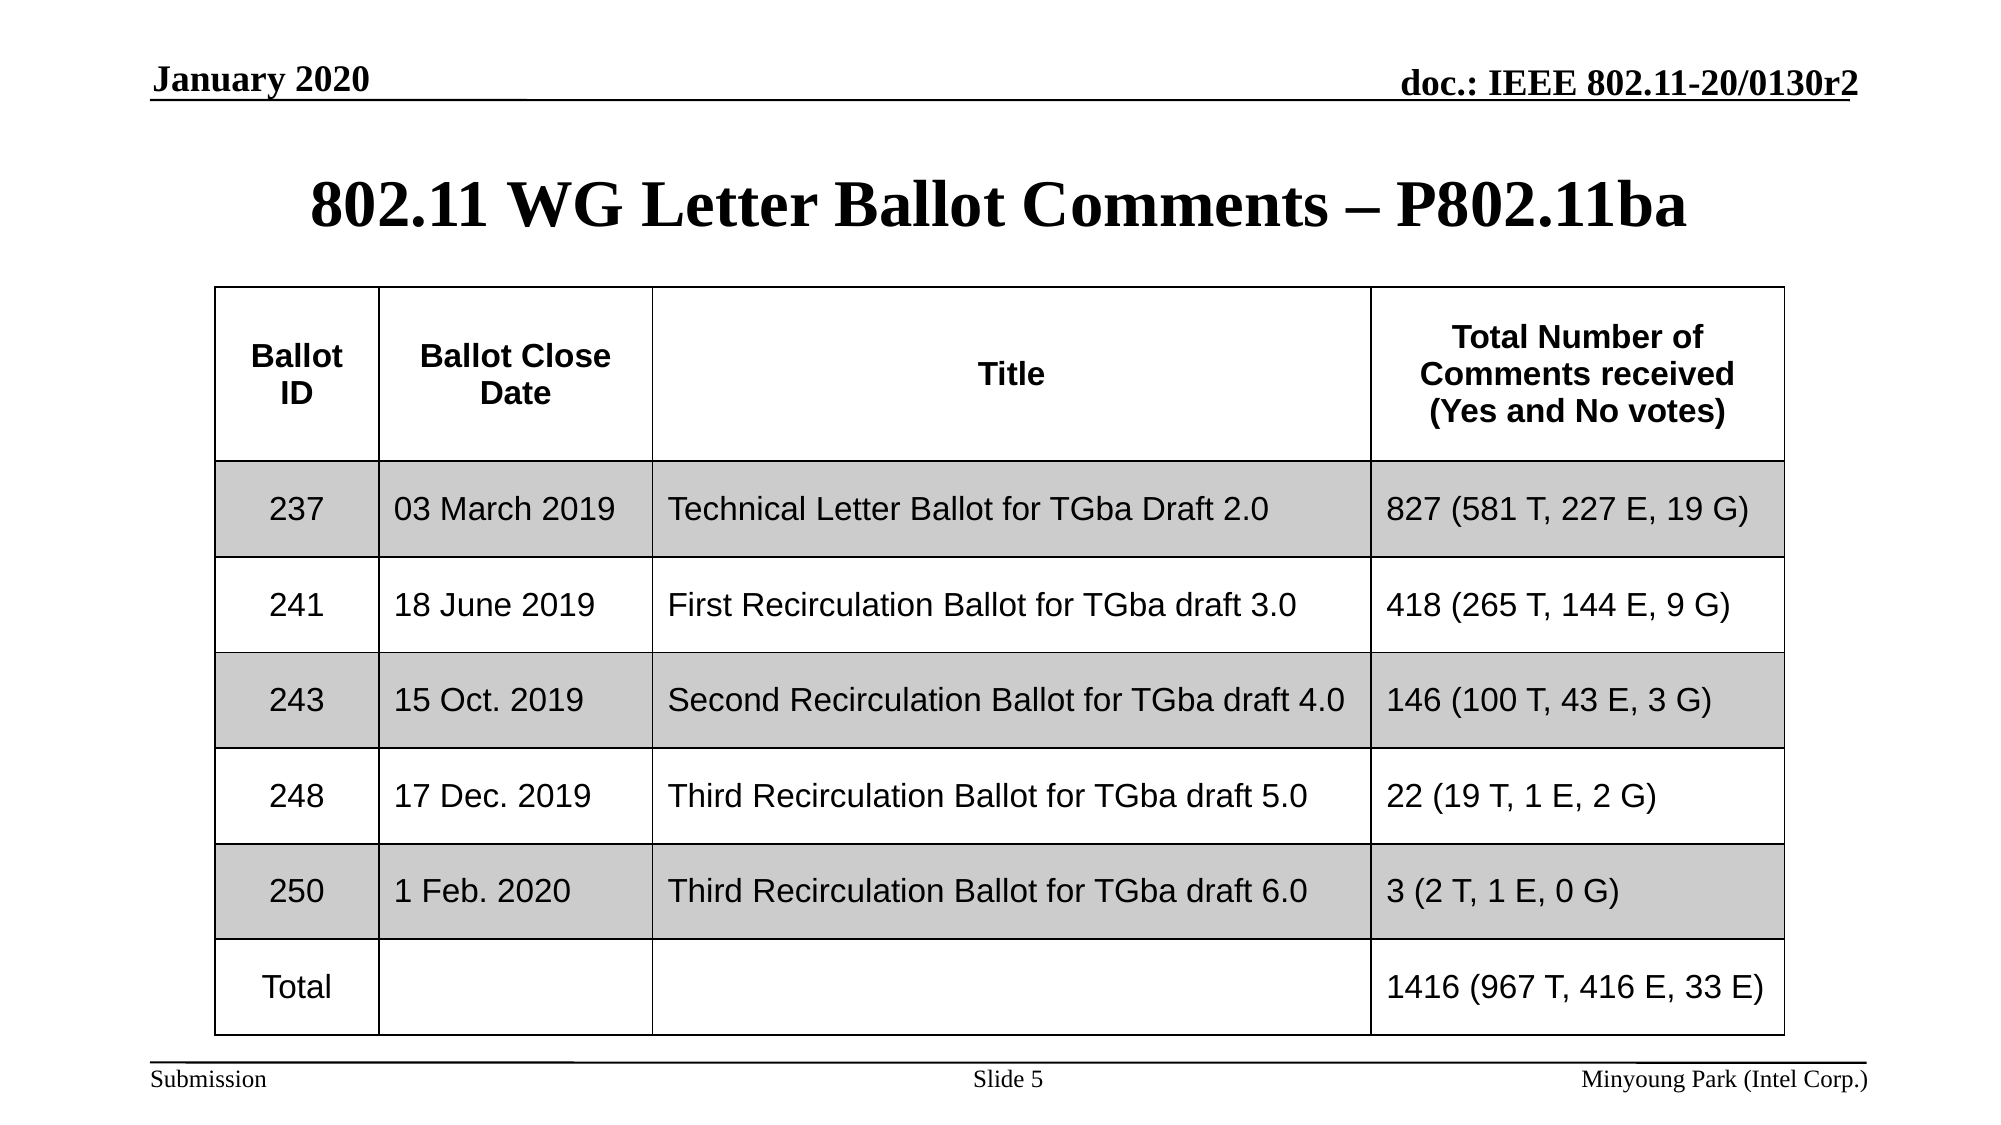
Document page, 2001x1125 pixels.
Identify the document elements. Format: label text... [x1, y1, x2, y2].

table_cell [380, 940, 652, 1034]
table_cell Third Recirculation Ballot for TGba draft 6.0 [653, 845, 1370, 938]
footer Minyoung Park (Intel Corp.) [1171, 1061, 1869, 1093]
table_cell Technical Letter Ballot for TGba Draft 2.0 [653, 462, 1370, 556]
table_header Title [653, 288, 1370, 460]
title 802.11 WG Letter Ballot Comments – P802.11ba [149, 112, 1850, 288]
table_cell 243 [216, 653, 378, 747]
table_cell 18 June 2019 [380, 558, 652, 652]
slide_number Slide 5 [950, 1061, 1067, 1123]
table_cell 146 (100 T, 43 E, 3 G) [1372, 653, 1784, 747]
table_cell 03 March 2019 [380, 462, 652, 556]
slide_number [152, 54, 563, 100]
table_cell Third Recirculation Ballot for TGba draft 5.0 [653, 749, 1370, 843]
table_cell 1 Feb. 2020 [380, 845, 652, 938]
table_cell 17 Dec. 2019 [380, 749, 652, 843]
table_cell 1416 (967 T, 416 E, 33 E) [1372, 940, 1784, 1034]
table_header Ballot ID [216, 288, 378, 460]
table_cell [653, 940, 1370, 1034]
table_cell 250 [216, 845, 378, 938]
table_cell 248 [216, 749, 378, 843]
table_cell 3 (2 T, 1 E, 0 G) [1372, 845, 1784, 938]
table_cell Second Recirculation Ballot for TGba draft 4.0 [653, 653, 1370, 747]
table_cell 15 Oct. 2019 [380, 653, 652, 747]
table_cell 22 (19 T, 1 E, 2 G) [1372, 749, 1784, 843]
table_cell First Recirculation Ballot for TGba draft 3.0 [653, 558, 1370, 652]
table_cell 418 (265 T, 144 E, 9 G) [1372, 558, 1784, 652]
table_header Ballot Close Date [380, 288, 652, 460]
table_cell 237 [216, 462, 378, 556]
table_cell 241 [216, 558, 378, 652]
table_cell Total [216, 940, 378, 1034]
table_header Total Number of Comments received (Yes and No votes) [1372, 288, 1784, 460]
table_cell 827 (581 T, 227 E, 19 G) [1372, 462, 1784, 556]
